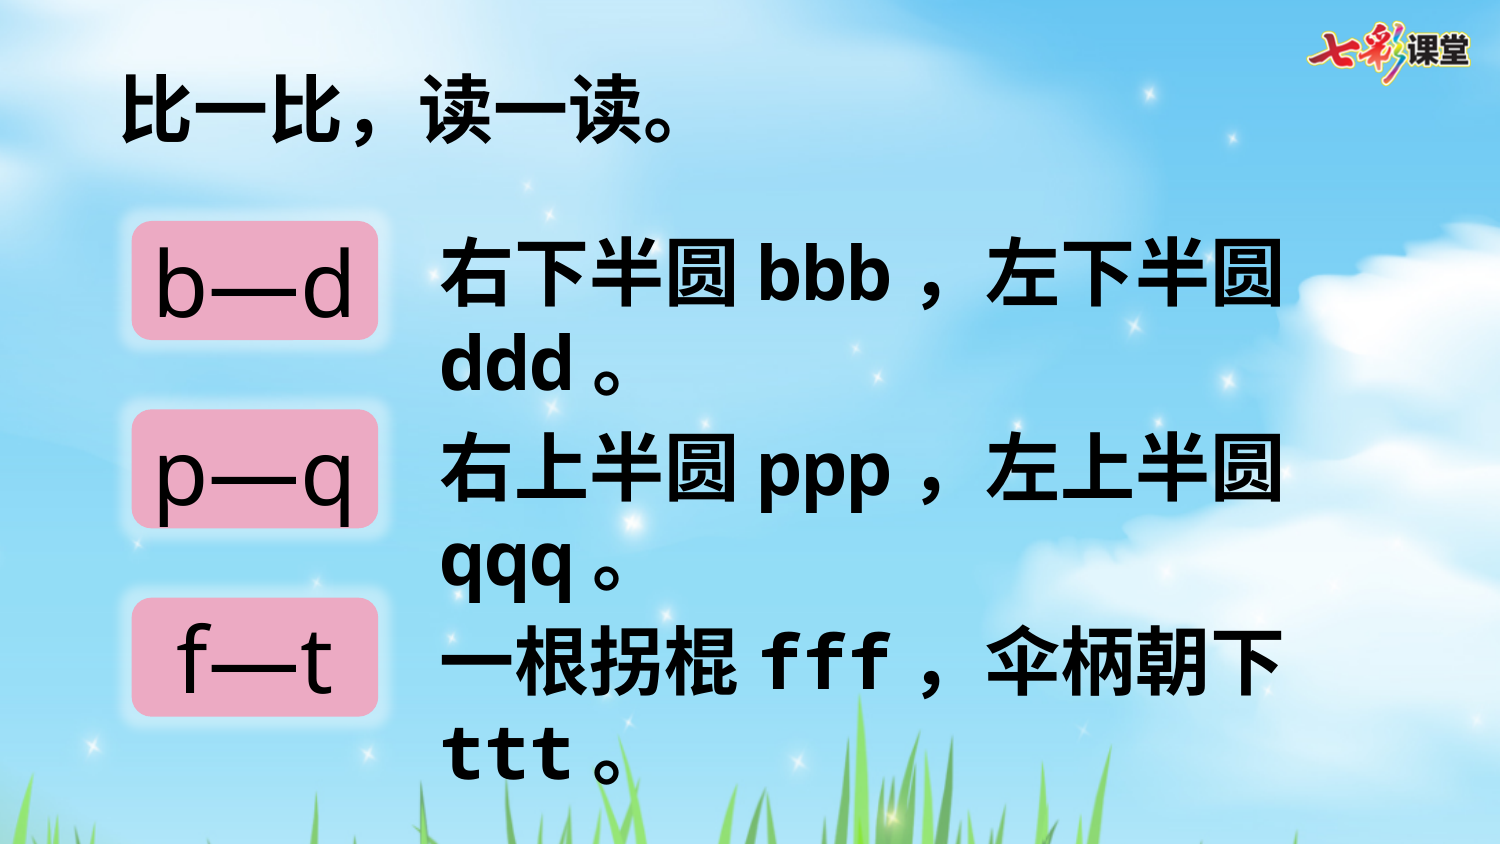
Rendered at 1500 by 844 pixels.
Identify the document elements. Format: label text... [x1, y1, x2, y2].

text_box 比一比，读一读。 [104, 55, 734, 161]
text_box b—d [130, 219, 380, 342]
text_box p—q [130, 408, 380, 530]
text_box 一根拐棍fff，伞柄朝下ttt。 [431, 610, 1459, 799]
text_box f—t [130, 596, 380, 718]
picture [0, 0, 1500, 844]
text_box 右下半圆bbb，左下半圆ddd。 [431, 220, 1423, 410]
text_box 右上半圆ppp，左上半圆qqq。 [431, 416, 1459, 605]
